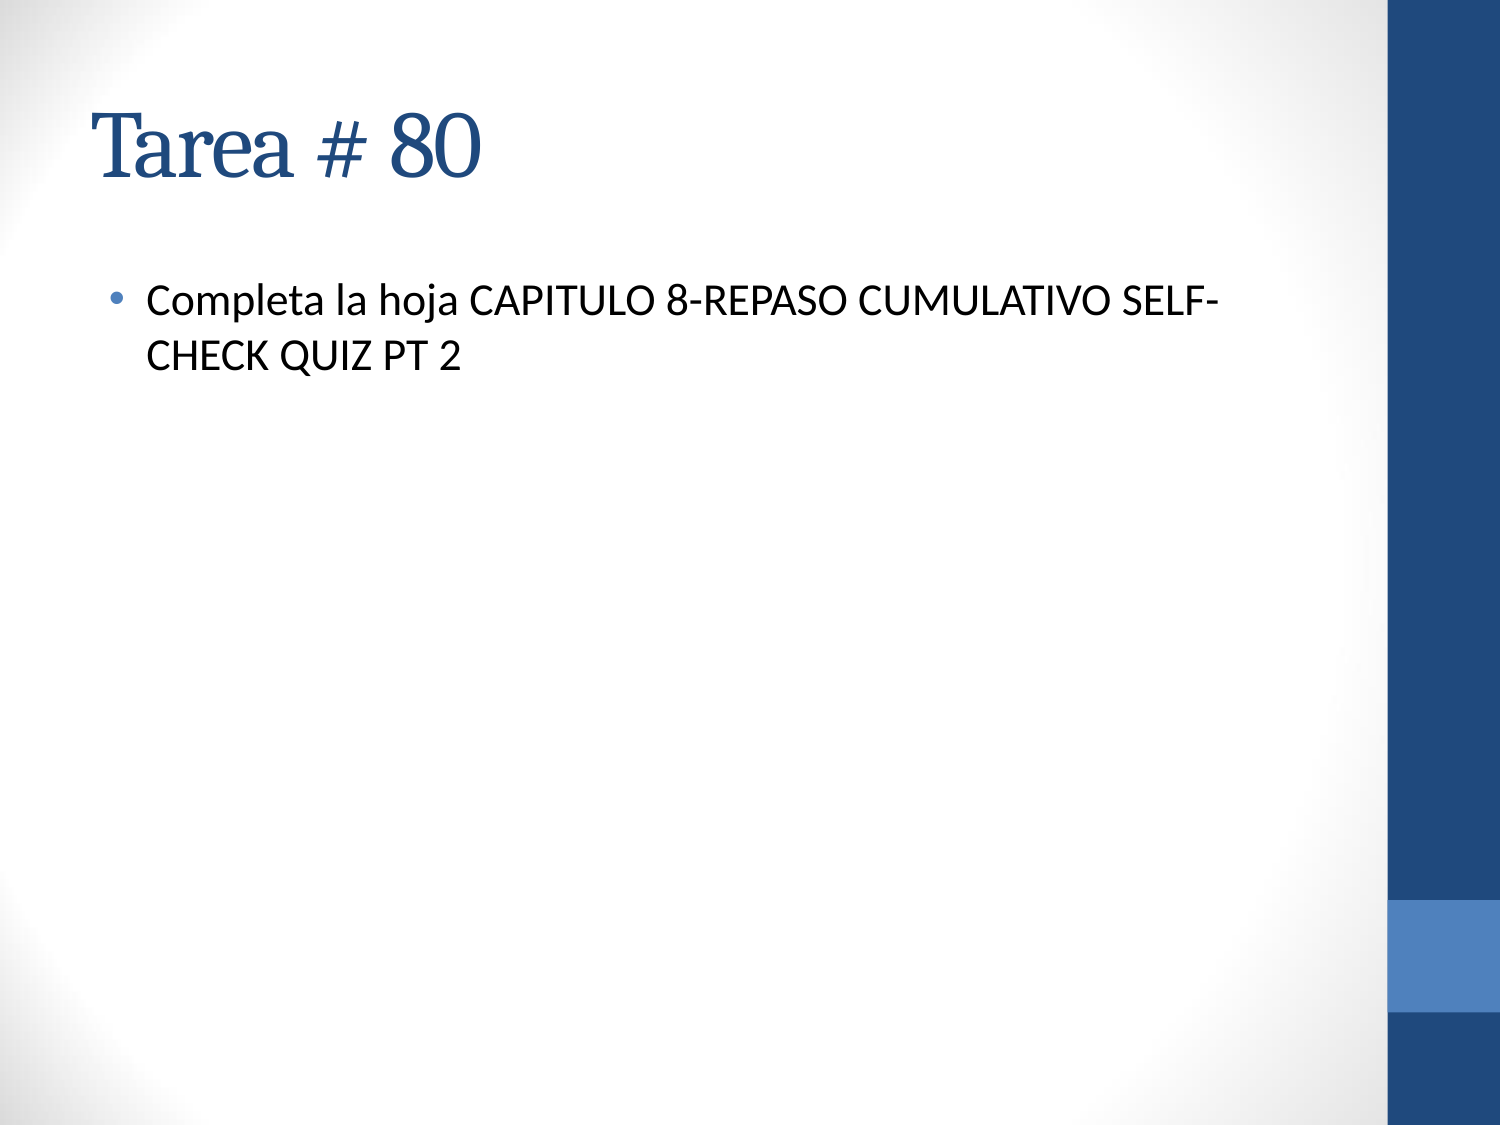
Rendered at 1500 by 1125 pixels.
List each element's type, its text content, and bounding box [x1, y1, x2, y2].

picture [0, 0, 1387, 1125]
title Tarea # 80 [75, 45, 1325, 233]
list Completa la hoja CAPITULO 8-REPASO CUMULATIVO SELF-CHECK QUIZ PT 2 [75, 262, 1325, 1050]
